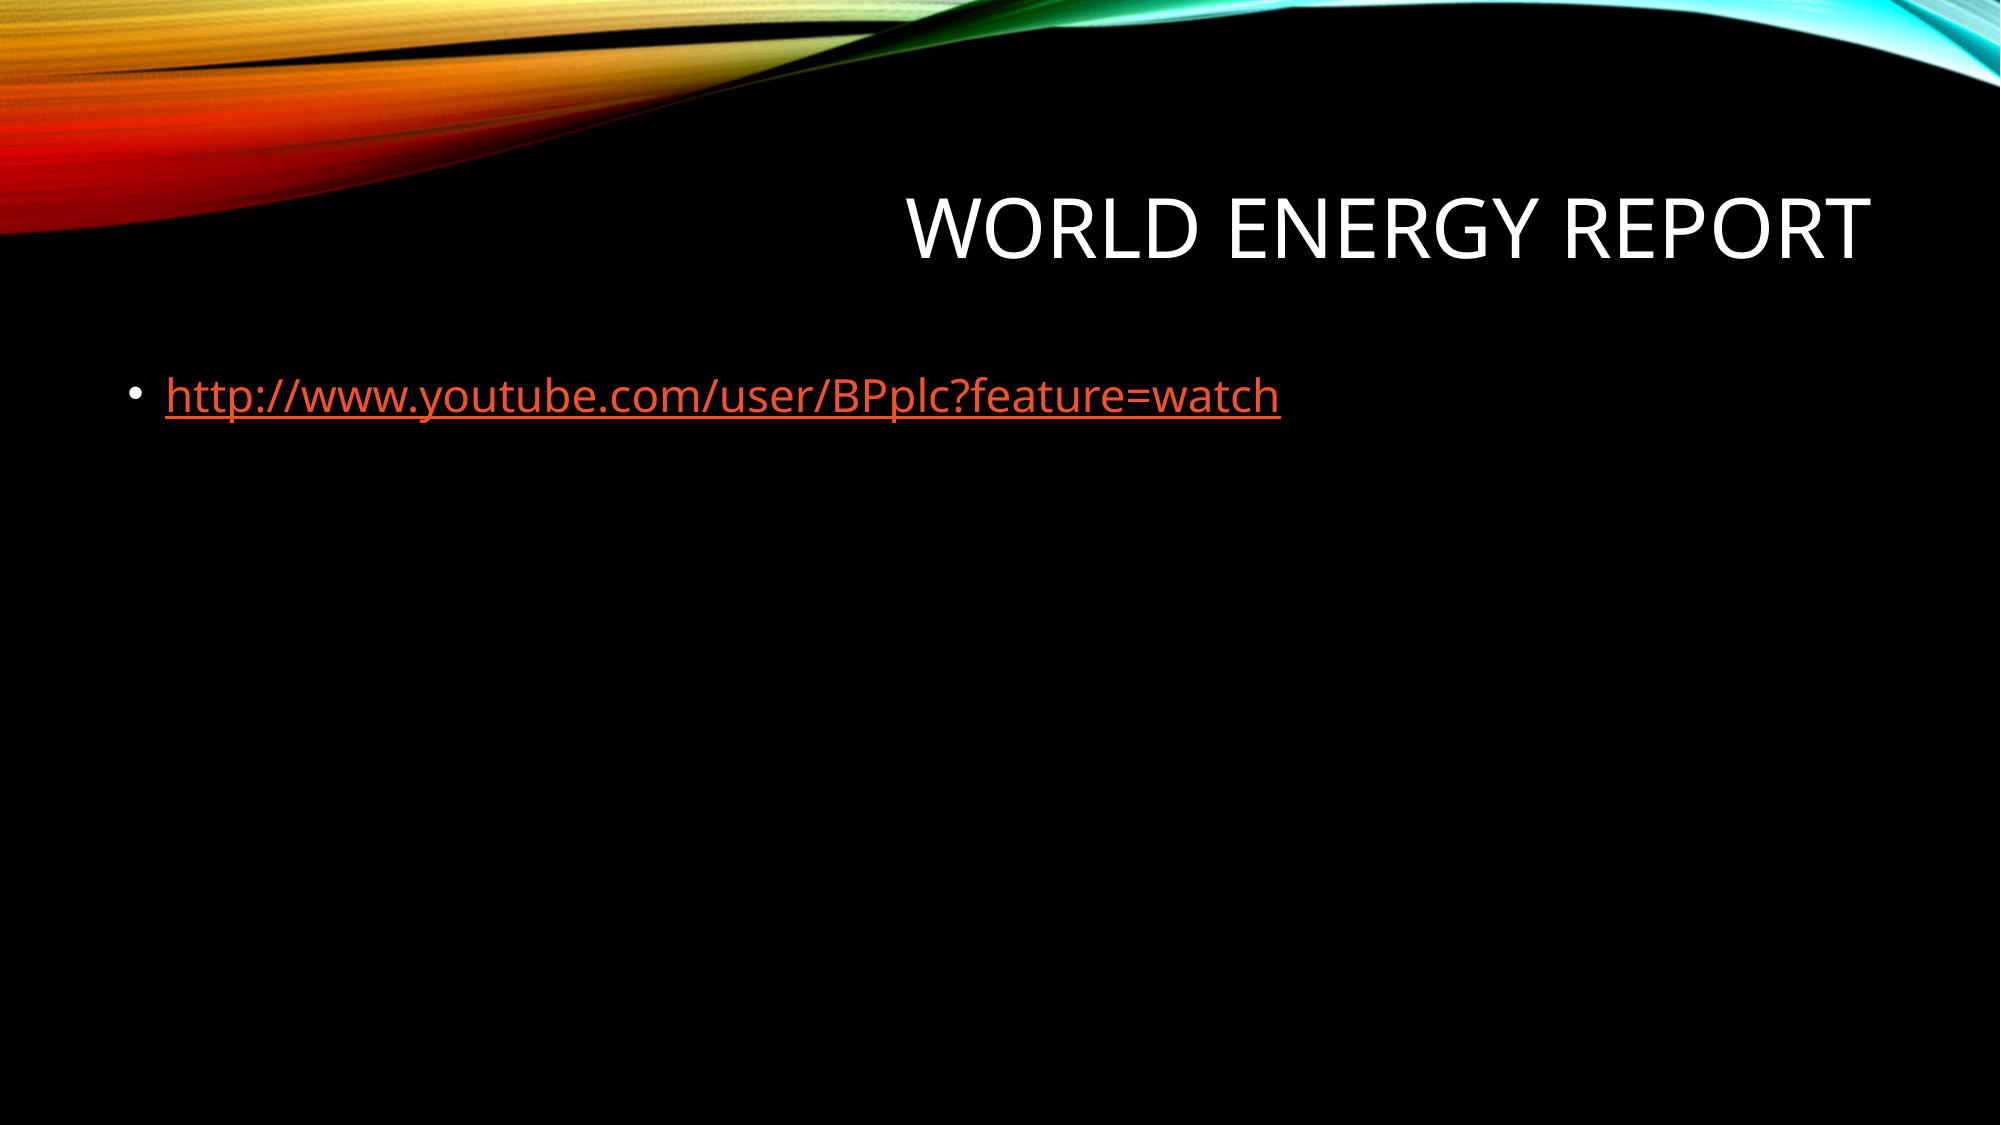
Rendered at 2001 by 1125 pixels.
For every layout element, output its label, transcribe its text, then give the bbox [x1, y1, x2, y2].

picture [0, 0, 2000, 237]
list http://www.youtube.com/user/BPplc?feature=watch [112, 360, 1888, 1021]
title World Energy report [474, 125, 1888, 338]
